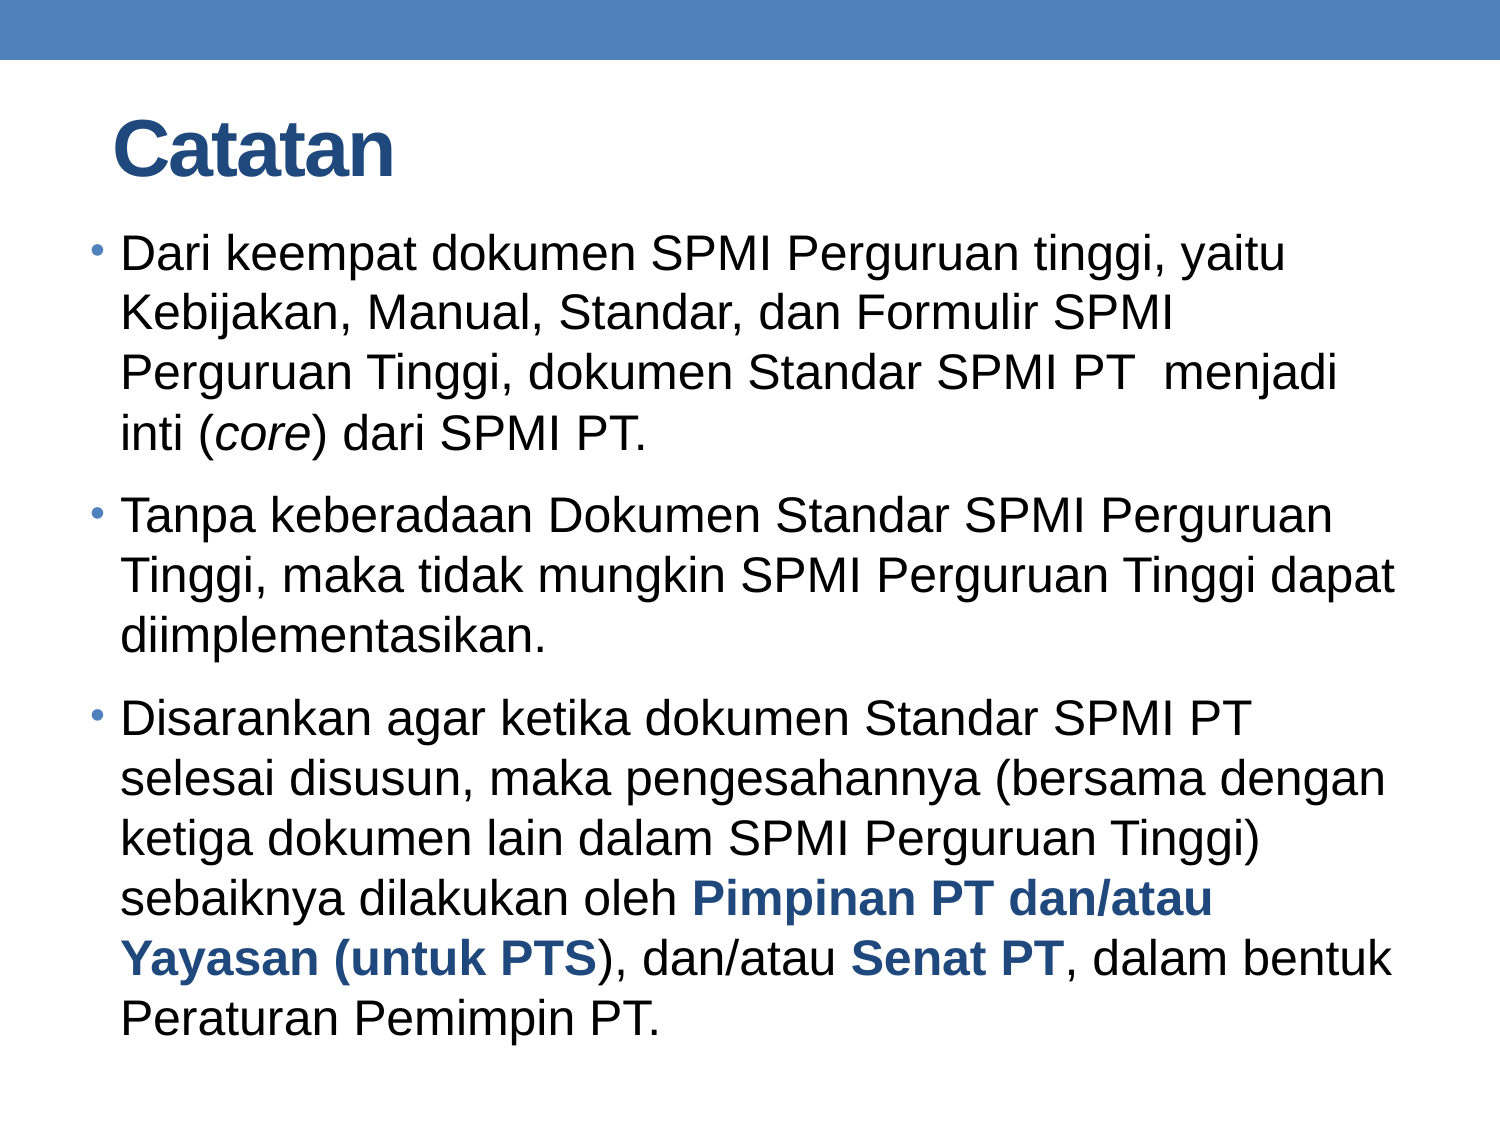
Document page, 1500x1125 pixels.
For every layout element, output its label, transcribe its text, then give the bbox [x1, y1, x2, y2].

title Catatan [75, 87, 1425, 200]
list Dari keempat dokumen SPMI Perguruan tinggi, yaitu Kebijakan, Manual, Standar, dan Formulir SPMI Perguruan Tinggi, dokumen Standar SPMI PT menjadi inti (core) dari SPMI PT. Tanpa keberadaan Dokumen Standar SPMI Perguruan Tinggi, maka tidak mungkin SPMI Perguruan Tinggi dapat diimplementasikan. Disarankan agar ketika dokumen Standar SPMI PT selesai disusun, maka pengesahannya (bersama dengan ketiga dokumen lain dalam SPMI Perguruan Tinggi) sebaiknya dilakukan oleh Pimpinan PT dan/atau Yayasan (untuk PTS), dan/atau Senat PT, dalam bentuk Peraturan Pemimpin PT. [75, 212, 1425, 1088]
